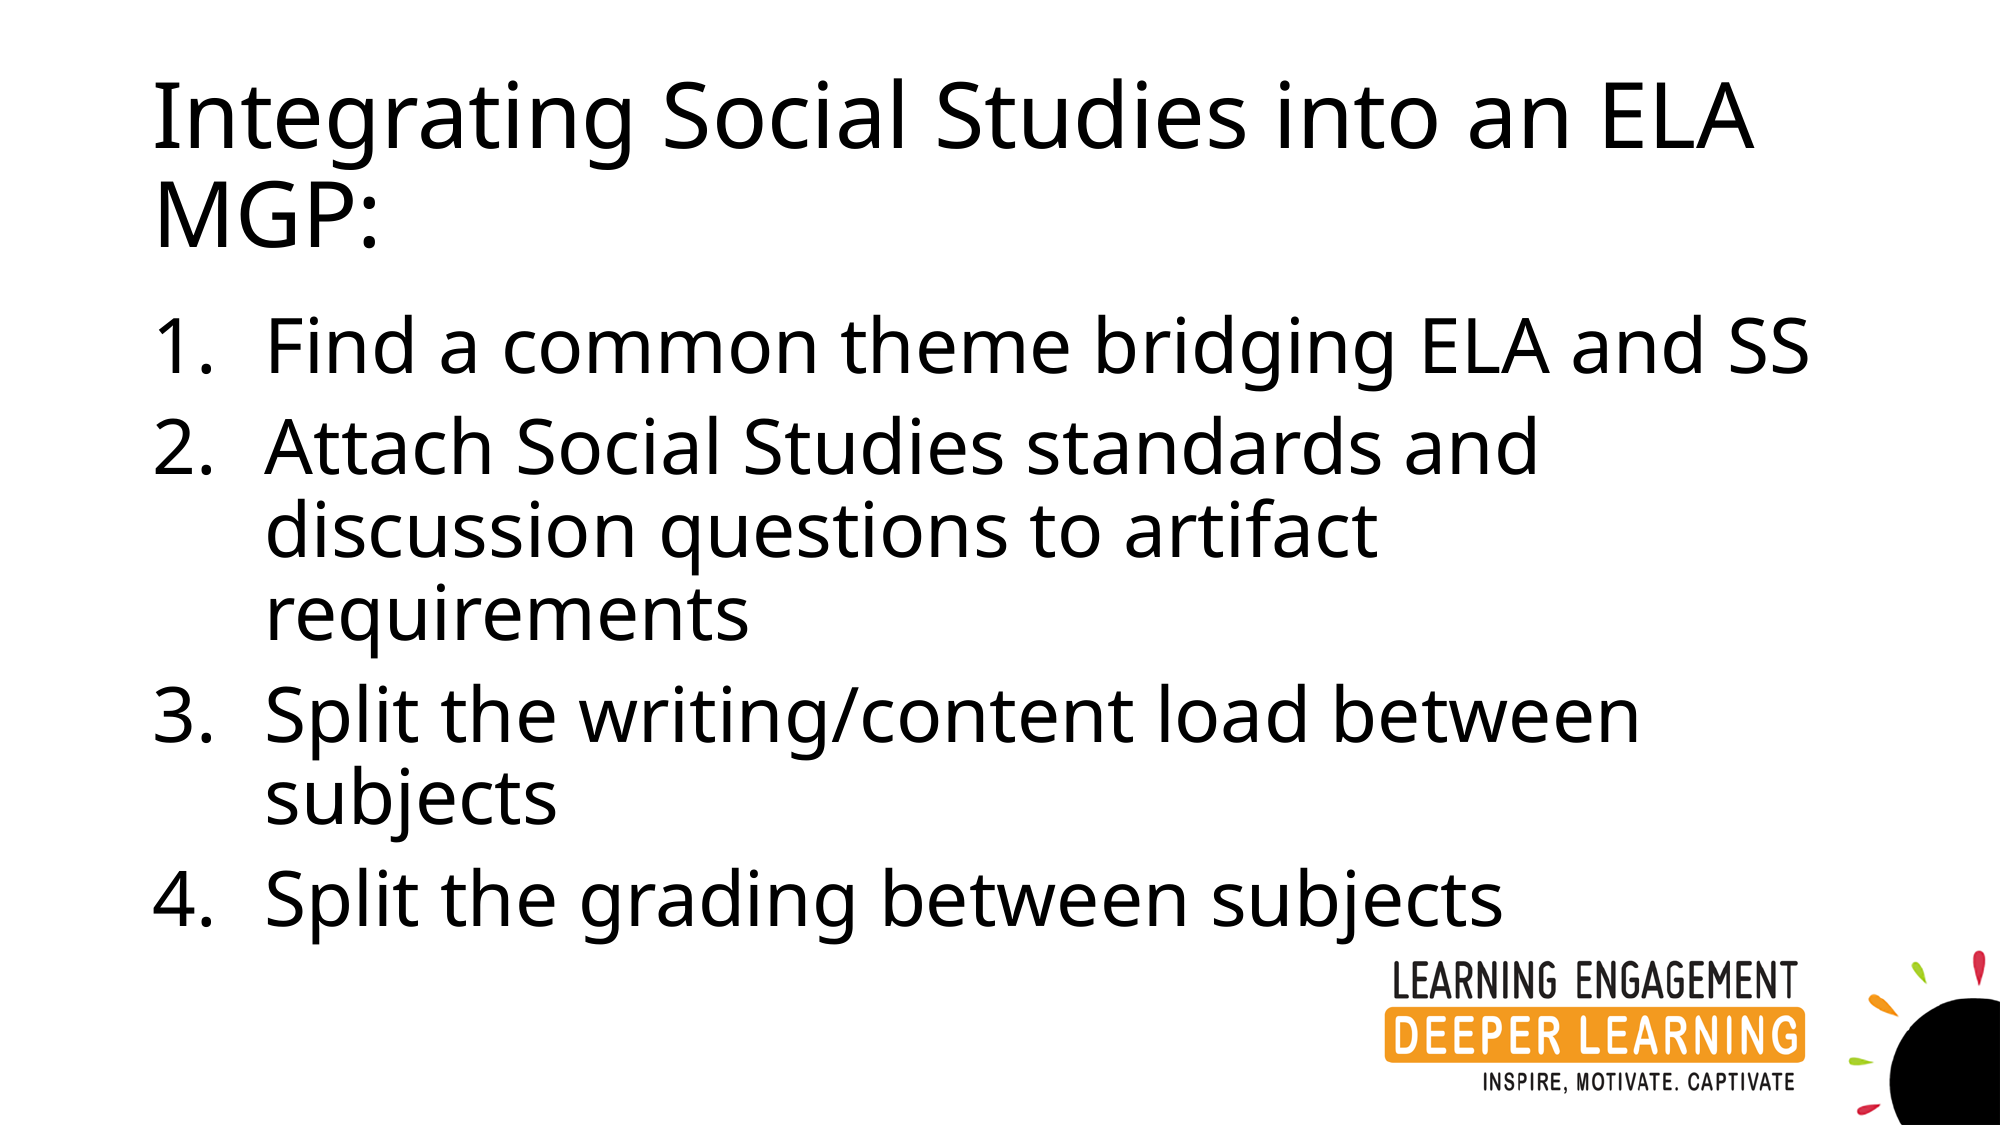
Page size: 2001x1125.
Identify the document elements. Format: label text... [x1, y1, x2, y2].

title Integrating Social Studies into an ELA MGP: [137, 59, 1863, 278]
picture [1369, 936, 2000, 1125]
list Find a common theme bridging ELA and SS Attach Social Studies standards and discussion questions to artifact requirements Split the writing/content load between subjects Split the grading between subjects [137, 299, 1863, 1014]
